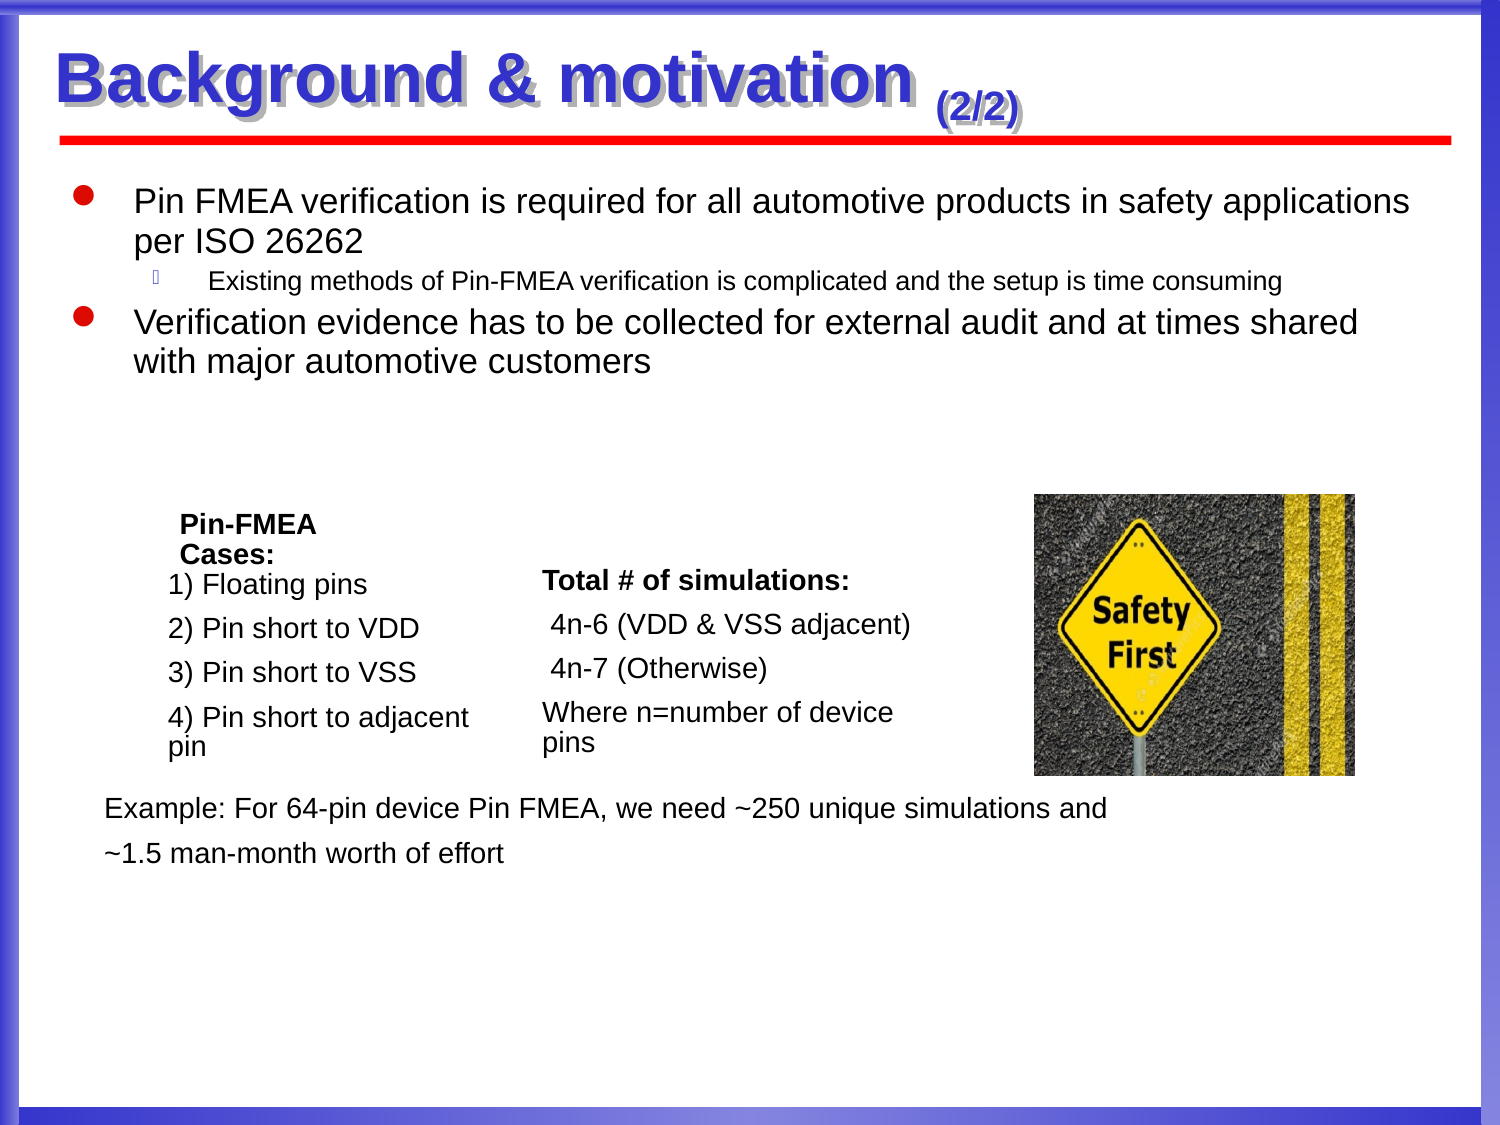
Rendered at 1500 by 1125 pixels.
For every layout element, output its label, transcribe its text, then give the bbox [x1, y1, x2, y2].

text_box 1) Floating pins 2) Pin short to VDD 3) Pin short to VSS 4) Pin short to adjacent pin [160, 566, 500, 767]
title Background & motivation (2/2) [54, 21, 1450, 134]
text_box Example: For 64-pin device Pin FMEA, we need ~250 unique simulations and ~1.5 man-month worth of effort [93, 789, 1312, 875]
list Pin FMEA verification is required for all automotive products in safety applications per ISO 26262 Existing methods of Pin-FMEA verification is complicated and the setup is time consuming Verification evidence has to be collected for external audit and at times shared with major automotive customers [55, 174, 1445, 945]
picture [1034, 494, 1356, 776]
text_box Pin-FMEA Cases: [171, 506, 427, 575]
text_box Total # of simulations: 4n-6 (VDD & VSS adjacent) 4n-7 (Otherwise) Where n=number of device pins [534, 562, 945, 763]
